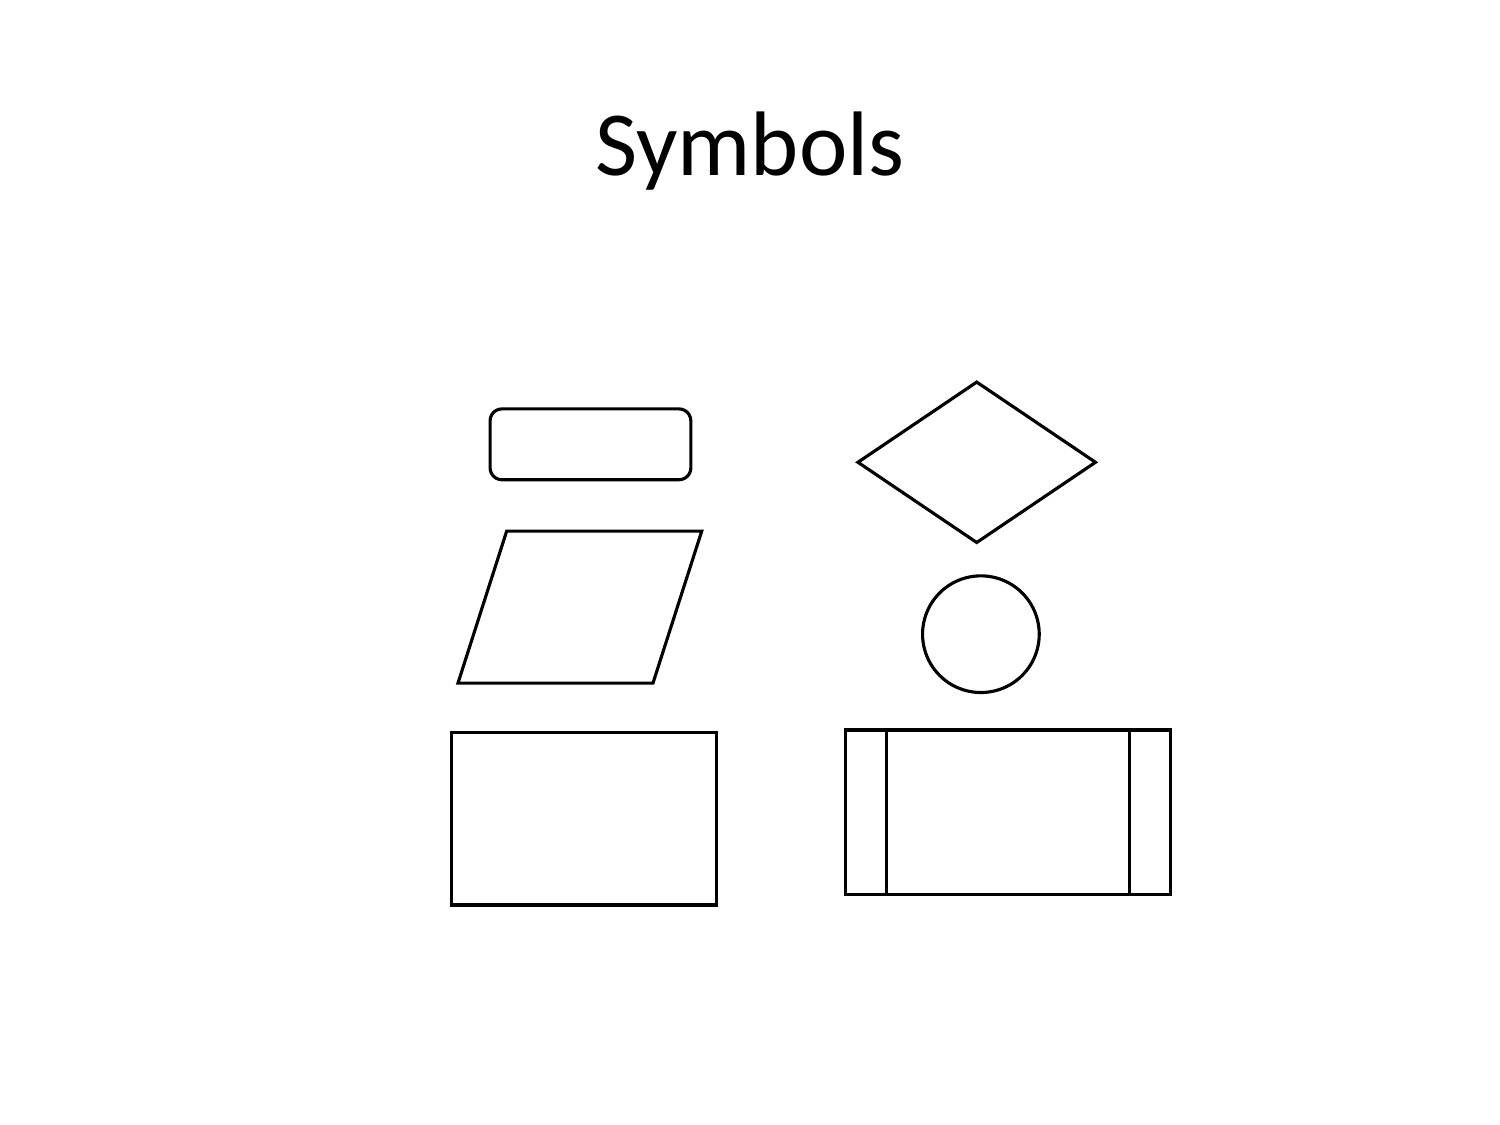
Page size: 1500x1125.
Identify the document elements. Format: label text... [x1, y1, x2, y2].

text_box [488, 406, 693, 482]
text_box [922, 575, 1040, 693]
title Symbols [75, 45, 1425, 233]
text_box [457, 531, 702, 684]
text_box [451, 732, 717, 905]
text_box [845, 730, 1171, 895]
text_box [857, 382, 1096, 543]
